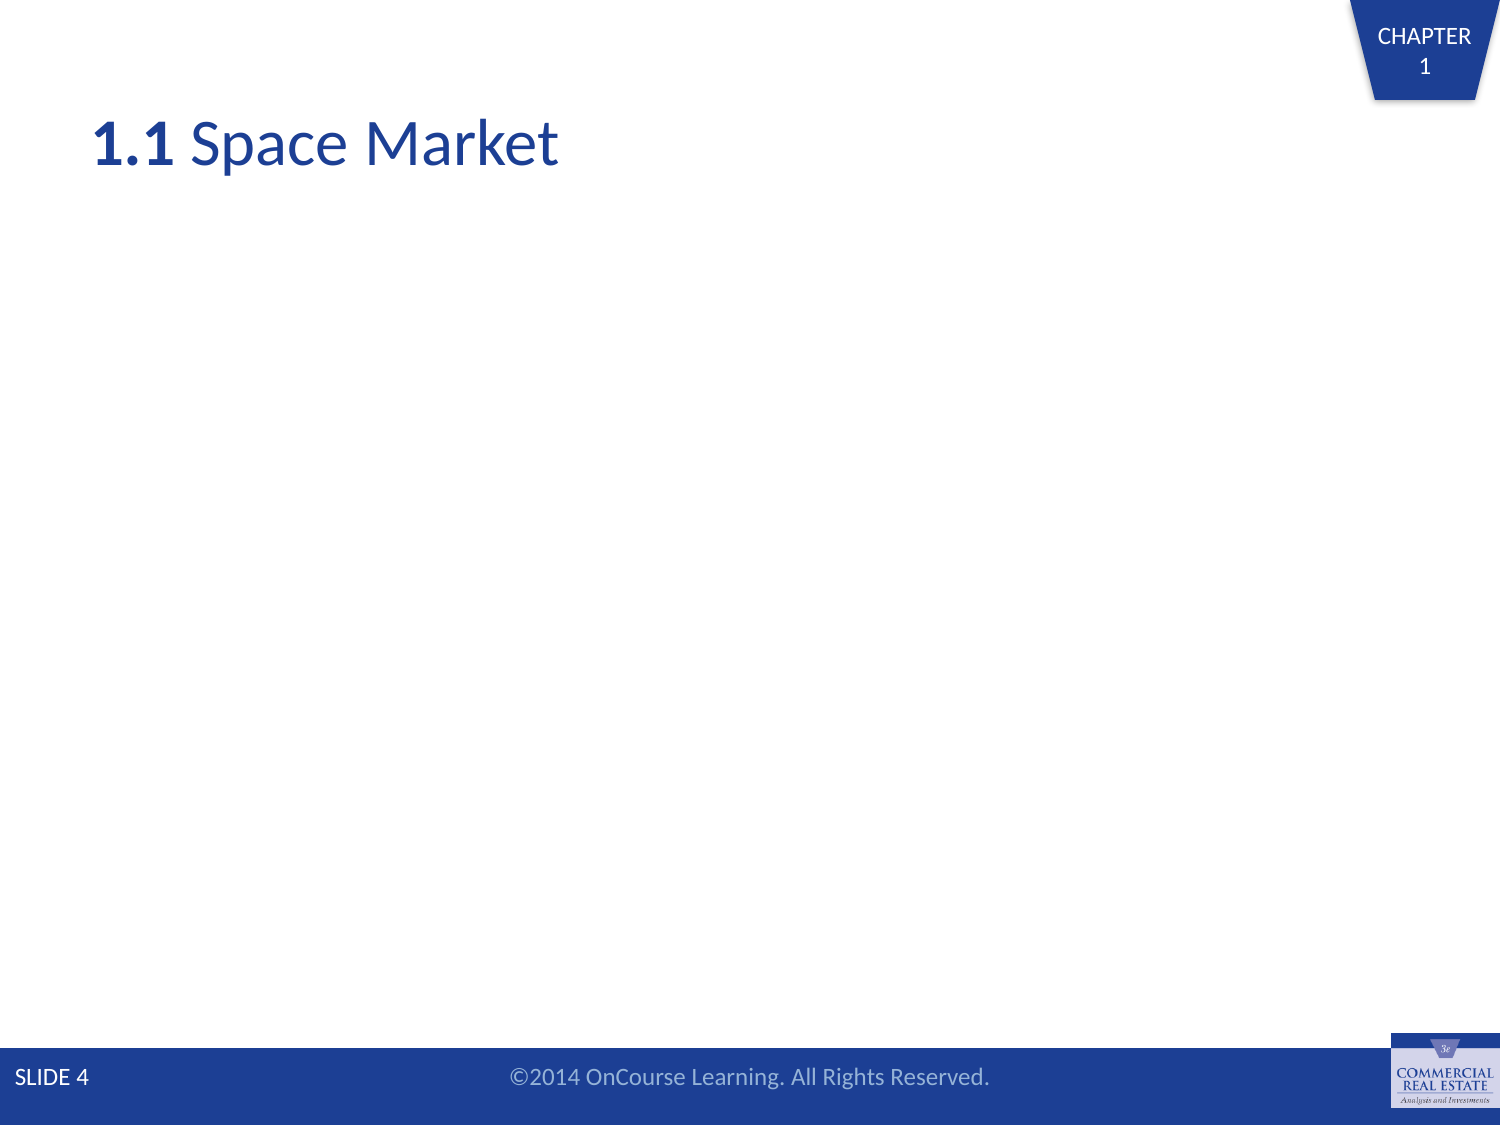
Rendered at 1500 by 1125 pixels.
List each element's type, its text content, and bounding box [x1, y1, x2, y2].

title 1.1 Space Market [75, 45, 1350, 233]
picture [1391, 1033, 1500, 1108]
slide_number SLIDE 4 [0, 1052, 350, 1113]
